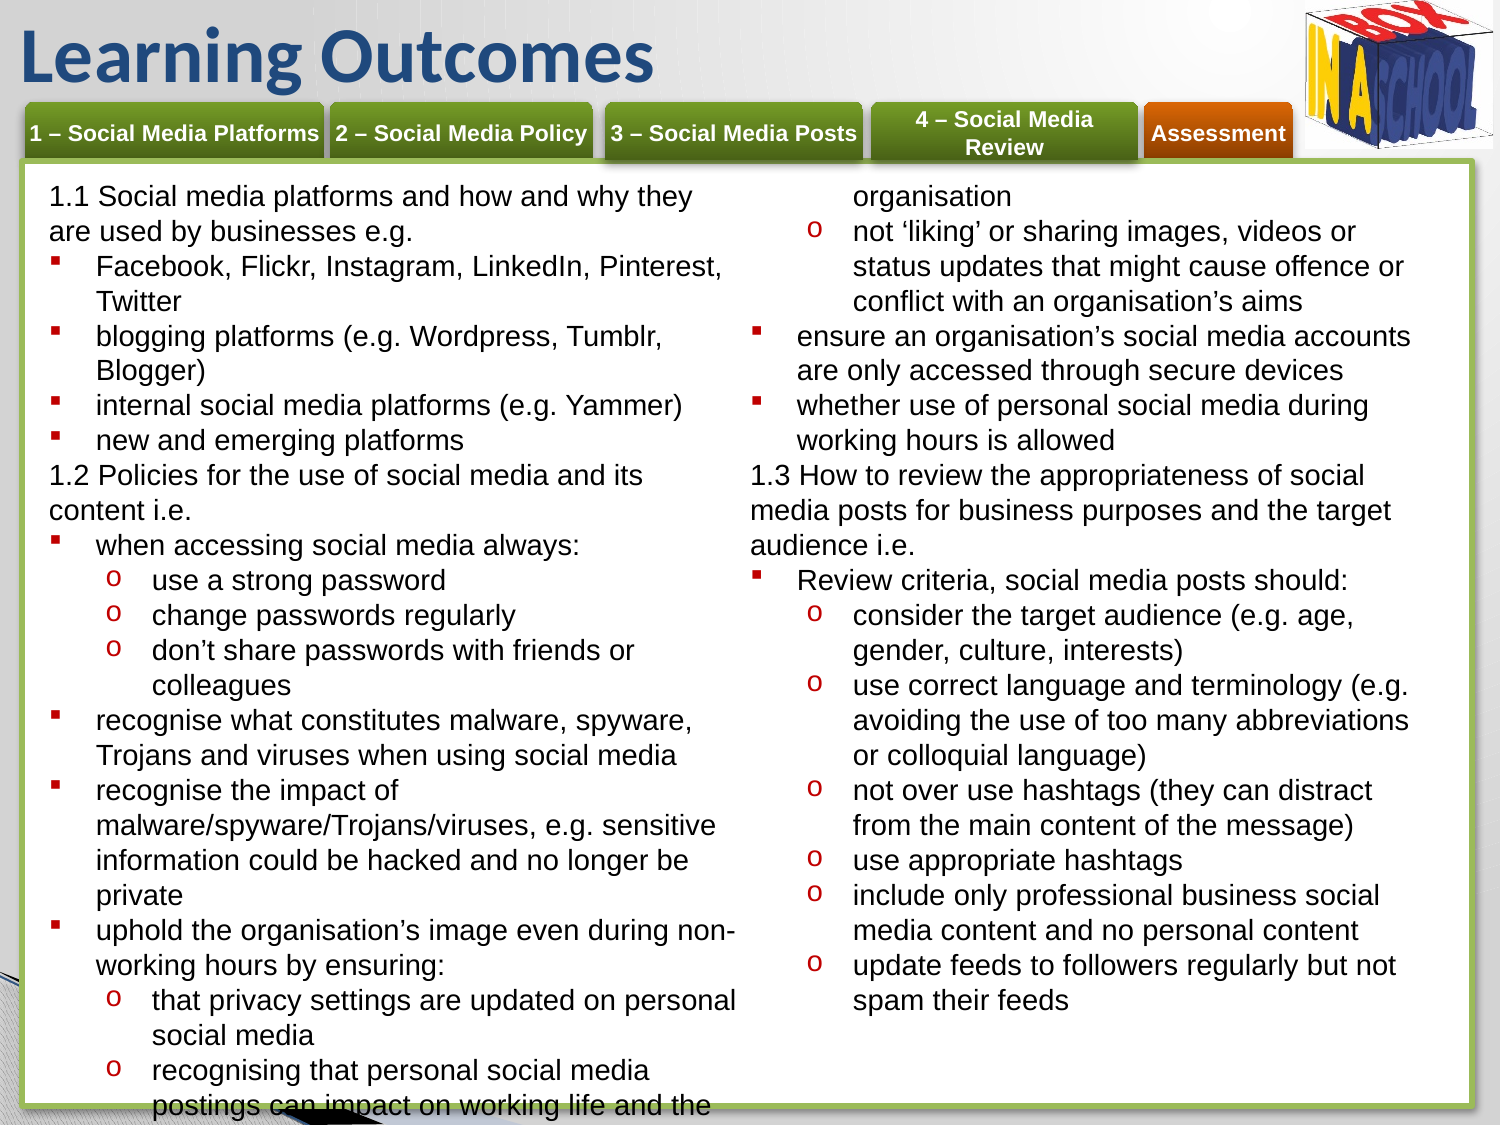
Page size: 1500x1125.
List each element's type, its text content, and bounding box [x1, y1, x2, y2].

title Learning Outcomes [5, 0, 1270, 102]
picture [1305, 0, 1494, 149]
text_box 1.1 Social media platforms and how and why they are used by businesses e.g. Facebook, Flickr, Instagram, LinkedIn, Pinterest, Twitter blogging platforms (e.g. Wordpress, Tumblr, Blogger) internal social media platforms (e.g. Yammer) new and emerging platforms 1.2 Policies for the use of social media and its content i.e. when accessing social media always: use a strong password change passwords regularly don’t share passwords with friends or colleagues recognise what constitutes malware, spyware, Trojans and viruses when using social media recognise the impact of malware/spyware/Trojans/viruses, e.g. sensitive information could be hacked and no longer be private uphold the organisation’s image even during non-working hours by ensuring: that privacy settings are updated on personal social media recognising that personal social media postings can impact on working life and the organisation not ‘liking’ or sharing images, videos or status updates that might cause offence or conflict with an organisation’s aims ensure an organisation’s social media accounts are only accessed through secure devices whether use of personal social media during working hours is allowed 1.3 How to review the appropriateness of social media posts for business purposes and the target audience i.e. Review criteria, social media posts should: consider the target audience (e.g. age, gender, culture, interests) use correct language and terminology (e.g. avoiding the use of too many abbreviations or colloquial language) not over use hashtags (they can distract from the main content of the message) use appropriate hashtags include only professional business social media content and no personal content update feeds to followers regularly but not spam their feeds [34, 169, 1454, 1125]
